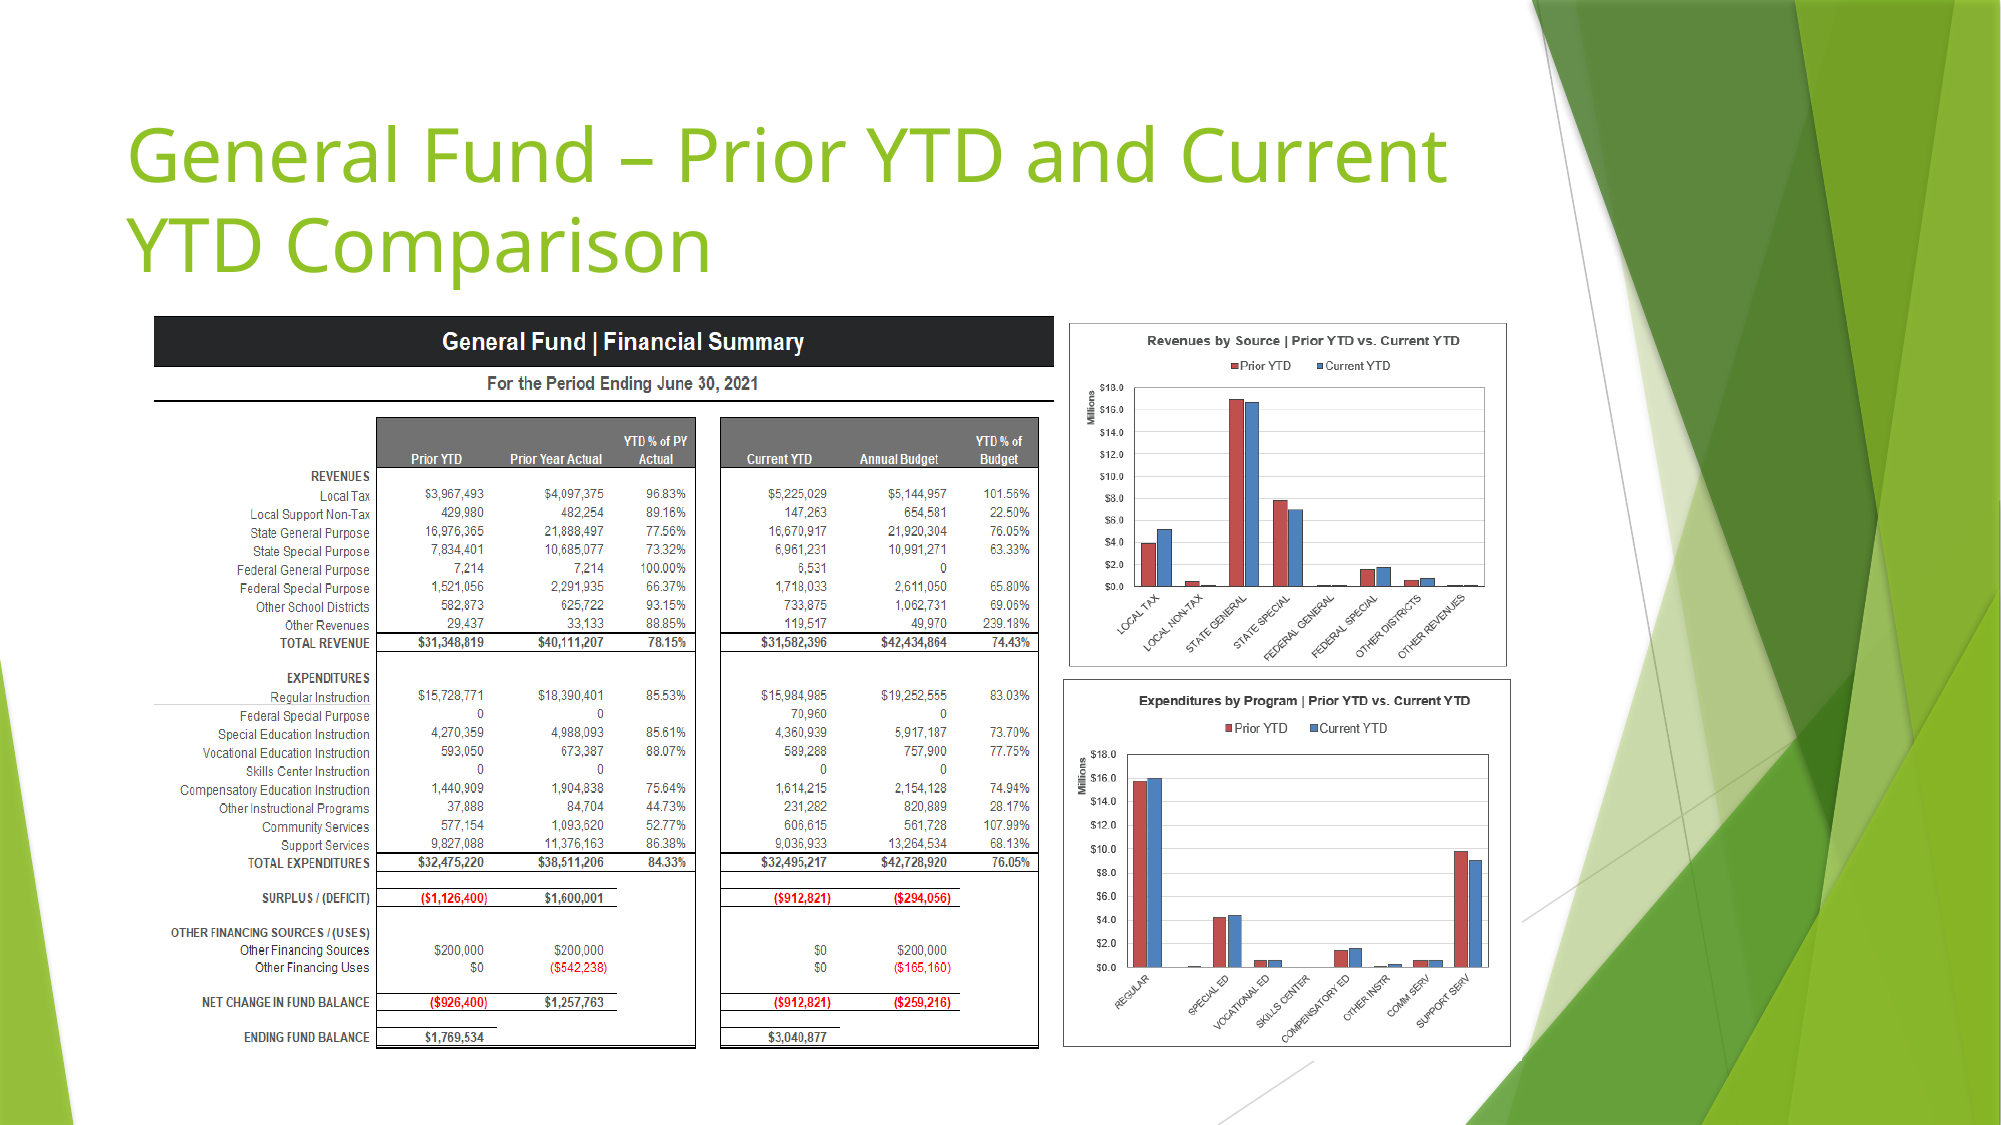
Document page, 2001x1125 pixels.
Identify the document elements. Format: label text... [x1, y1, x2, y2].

picture [1053, 316, 1522, 1062]
title General Fund – Prior YTD and Current YTD Comparison [111, 99, 1522, 317]
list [153, 316, 1055, 1062]
